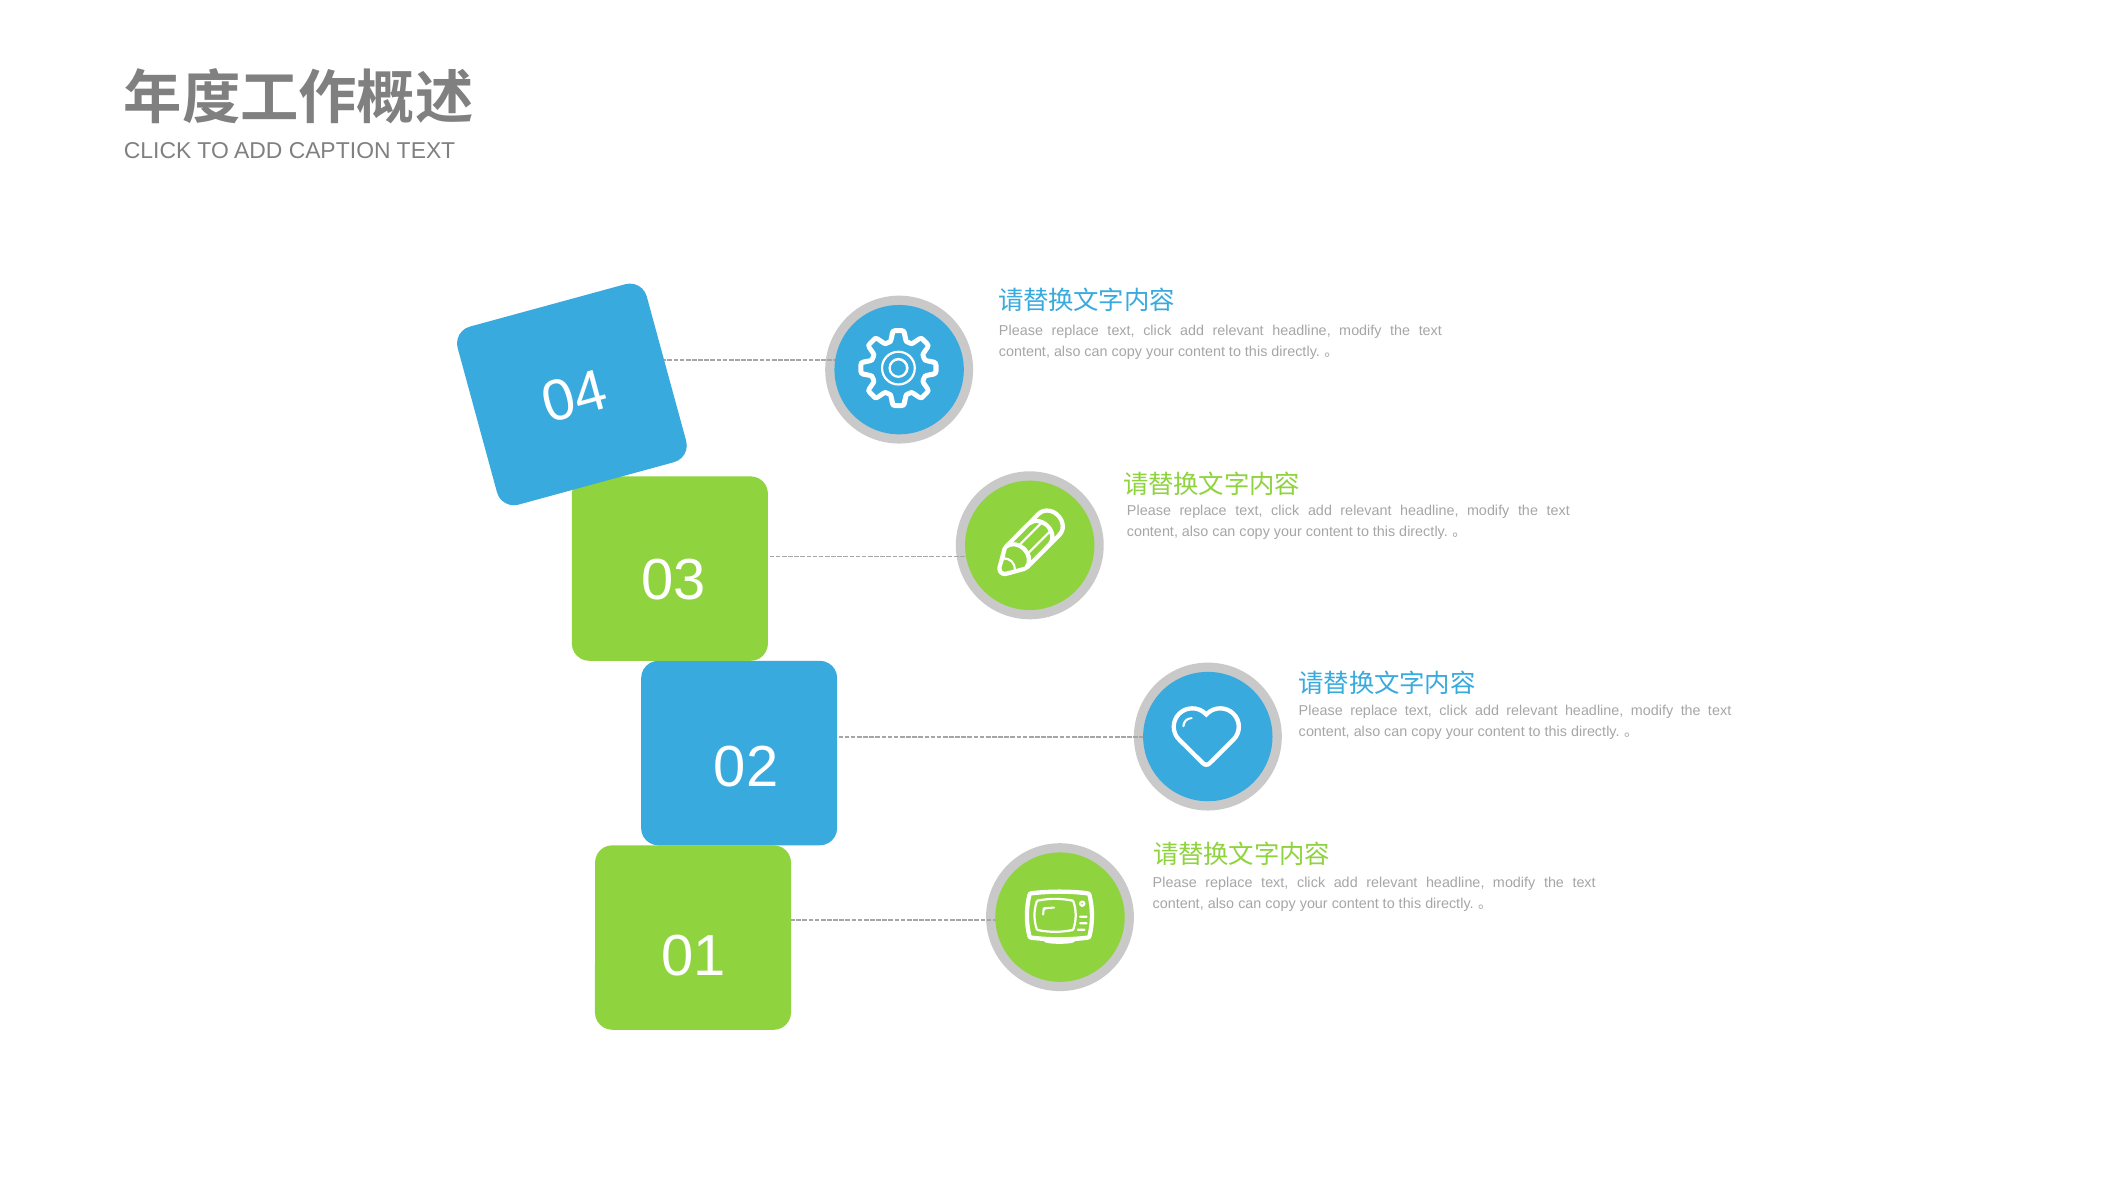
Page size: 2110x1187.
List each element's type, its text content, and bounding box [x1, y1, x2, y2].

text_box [825, 295, 974, 444]
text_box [595, 845, 792, 1030]
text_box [473, 302, 670, 487]
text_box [986, 843, 1134, 992]
text_box Please replace text, click add relevant headline, modify the text content, also can copy your content to this directly.。 [1126, 497, 1571, 540]
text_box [1169, 704, 1244, 768]
text_box Please replace text, click add relevant headline, modify the text content, also can copy your content to this directly.。 [1298, 697, 1733, 740]
text_box 年度工作概述 [123, 60, 503, 131]
text_box Please replace text, click add relevant headline, modify the text content, also can copy your content to this directly.。 [1152, 870, 1597, 912]
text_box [641, 660, 838, 846]
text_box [1023, 889, 1095, 944]
text_box Please replace text, click add relevant headline, modify the text content, also can copy your content to this directly.。 [998, 317, 1444, 360]
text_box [858, 328, 939, 409]
text_box 请替换文字内容 [998, 278, 1289, 316]
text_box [571, 476, 768, 661]
text_box 请替换文字内容 [1298, 660, 1589, 697]
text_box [955, 471, 1104, 620]
text_box CLICK TO ADD CAPTION TEXT [123, 135, 503, 163]
text_box 请替换文字内容 [1123, 461, 1414, 499]
text_box 请替换文字内容 [1153, 831, 1444, 869]
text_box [1133, 662, 1282, 811]
